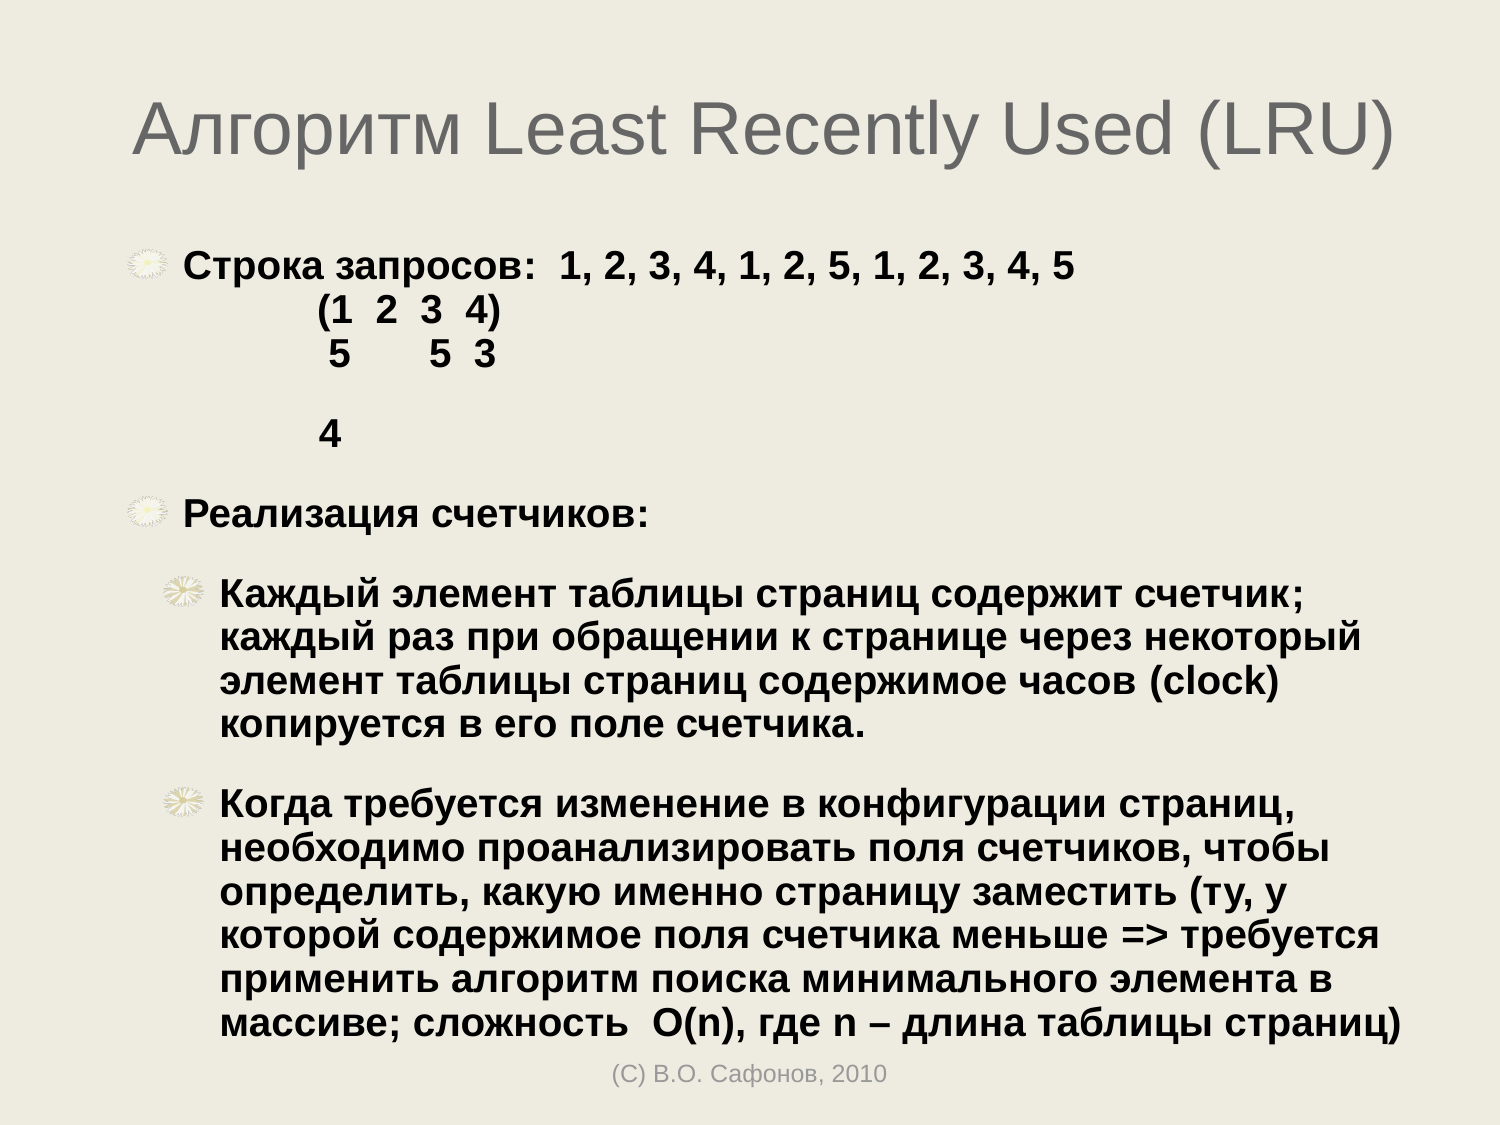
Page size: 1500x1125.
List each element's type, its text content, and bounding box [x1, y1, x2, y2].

picture [163, 787, 204, 817]
picture [163, 576, 204, 607]
list Строка запросов: 1, 2, 3, 4, 1, 2, 5, 1, 2, 3, 4, 5 (1 2 3 4) 5 5 3 4 Реализация счетчиков: Каждый элемент таблицы страниц содержит счетчик; каждый раз при обращении к странице через некоторый элемент таблицы страниц содержимое часов (clock) копируется в его поле счетчика. Когда требуется изменение в конфигурации страниц, необходимо проанализировать поля счетчиков, чтобы определить, какую именно страницу заместить (ту, у которой содержимое поля счетчика меньше => требуется применить алгоритм поиска минимального элемента в массиве; сложность O(n), где n – длина таблицы страниц) [112, 237, 1425, 1063]
footer (C) В.О. Сафонов, 2010 [512, 1063, 988, 1103]
title Алгоритм Least Recently Used (LRU) [64, 37, 1466, 212]
picture [127, 496, 168, 527]
picture [127, 249, 168, 279]
